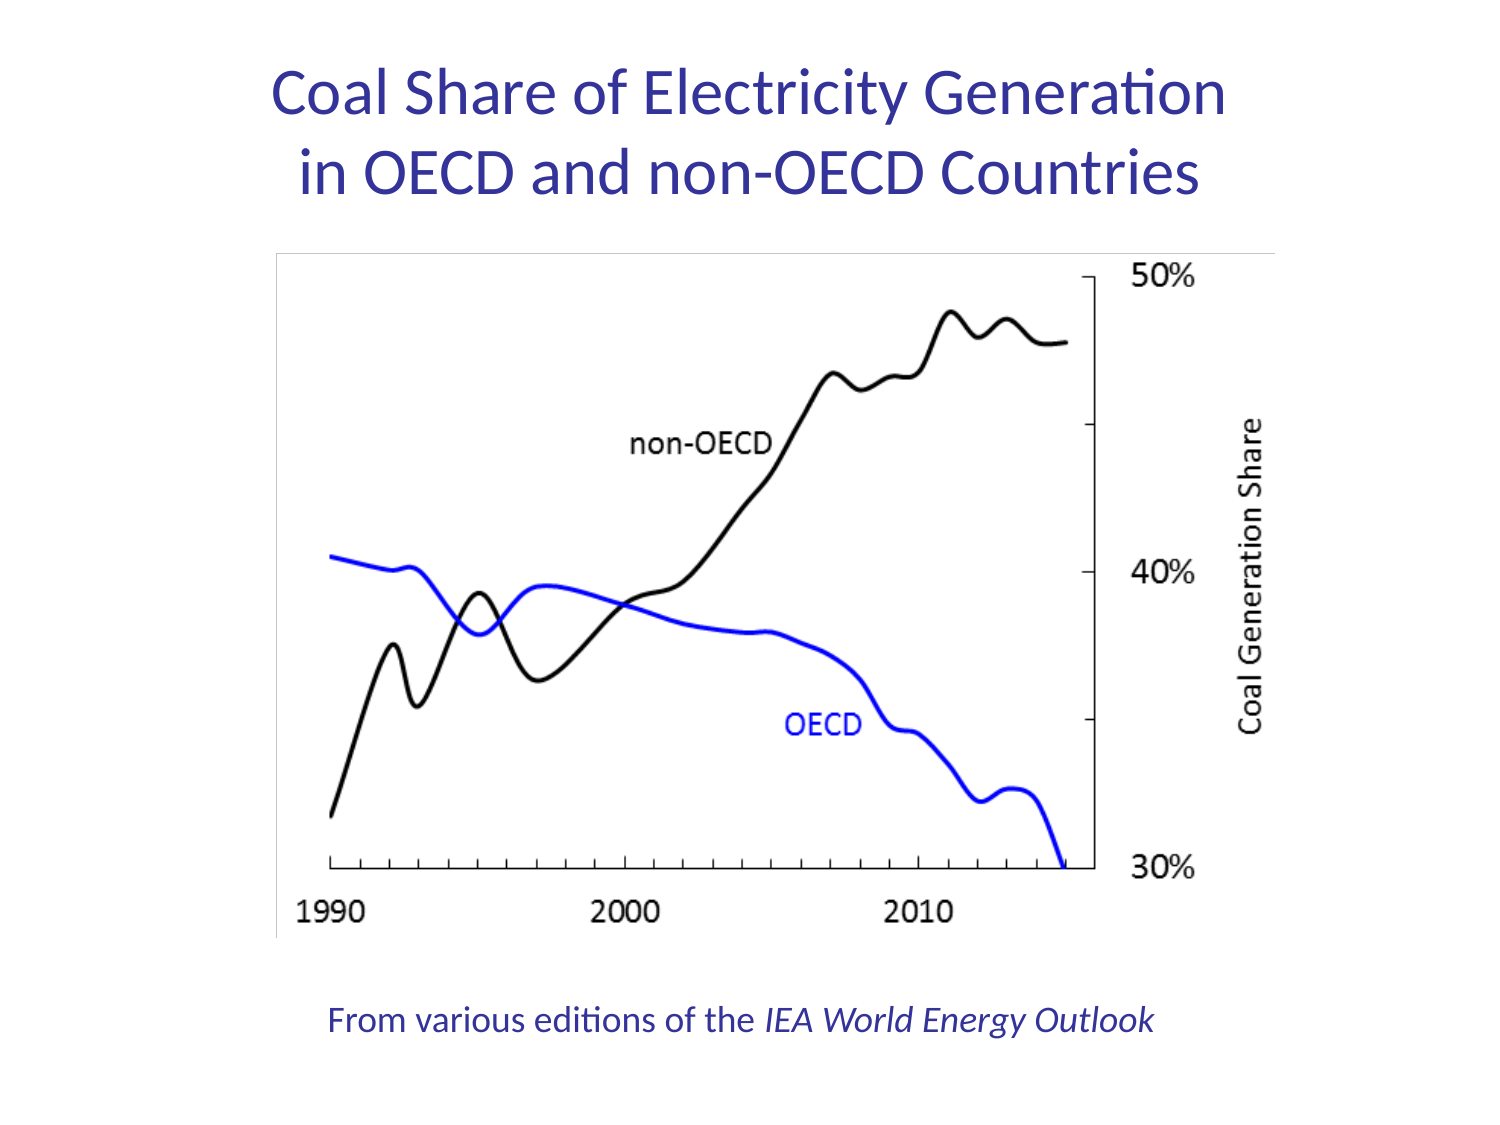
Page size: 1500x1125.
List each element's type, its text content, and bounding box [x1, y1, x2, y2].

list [274, 251, 1276, 938]
title Coal Share of Electricity Generation in OECD and non-OECD Countries [249, 50, 1250, 205]
list From various editions of the IEA World Energy Outlook [312, 987, 1338, 1075]
